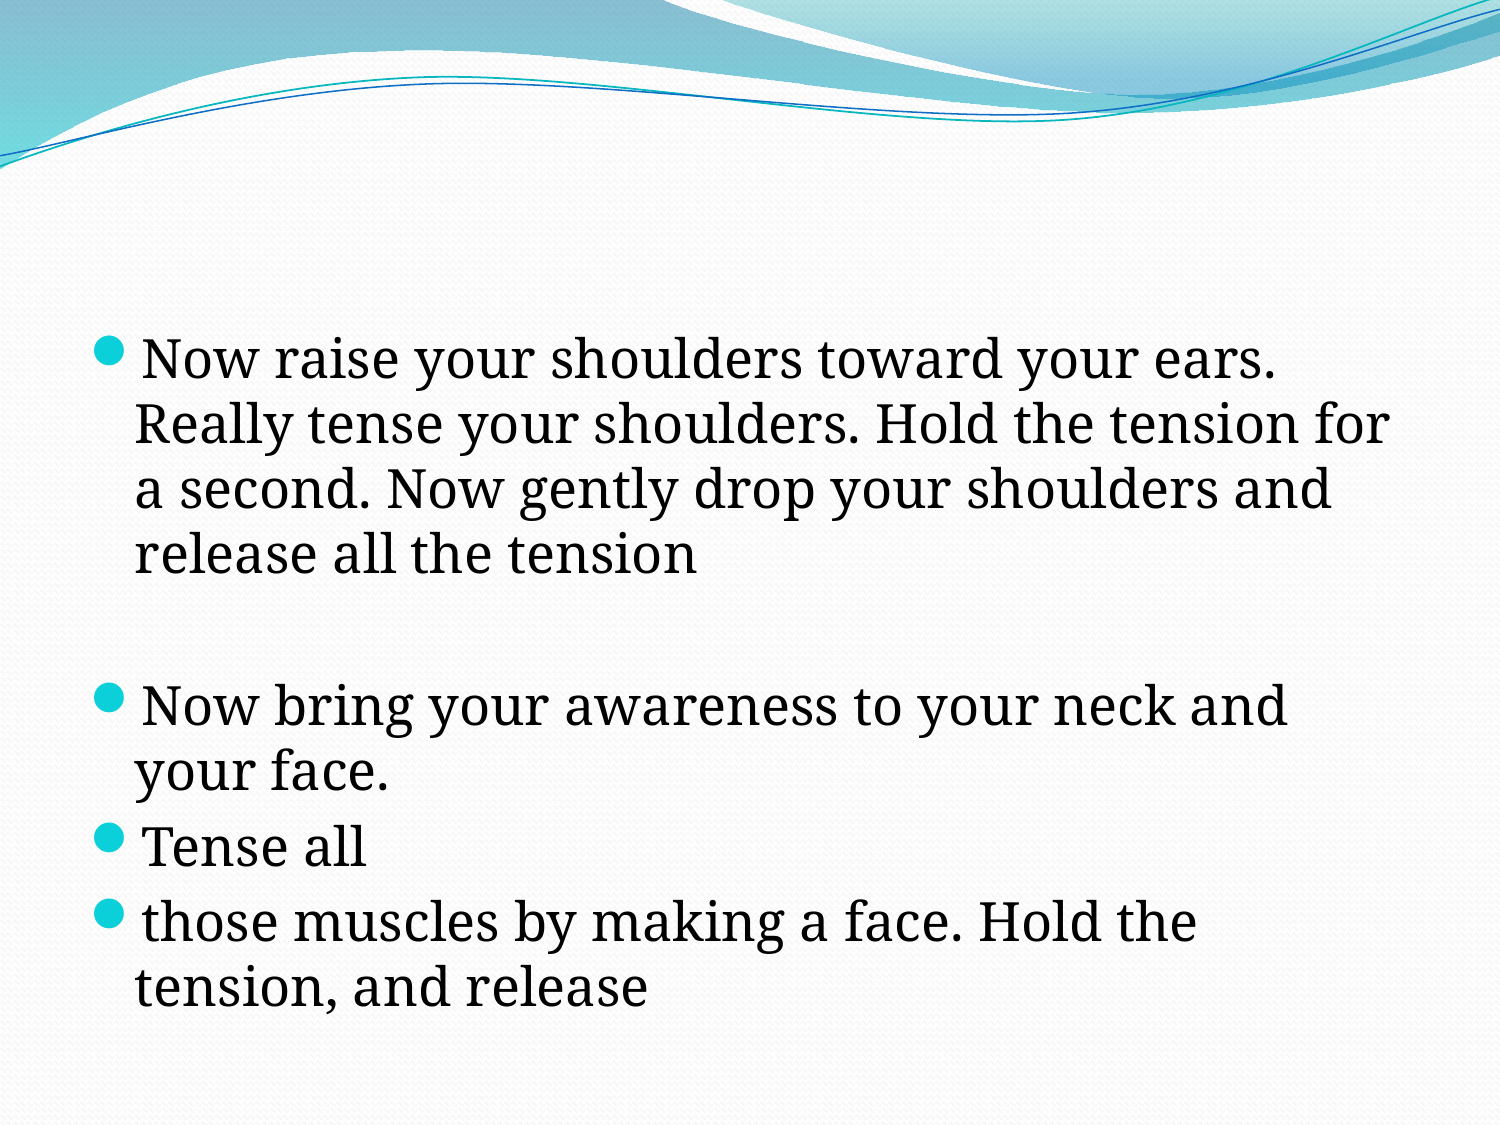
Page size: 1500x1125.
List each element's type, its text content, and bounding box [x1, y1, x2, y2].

list Now raise your shoulders toward your ears. Really tense your shoulders. Hold the tension for a second. Now gently drop your shoulders and release all the tension Now bring your awareness to your neck and your face. Tense all those muscles by making a face. Hold the tension, and release [75, 317, 1425, 1038]
